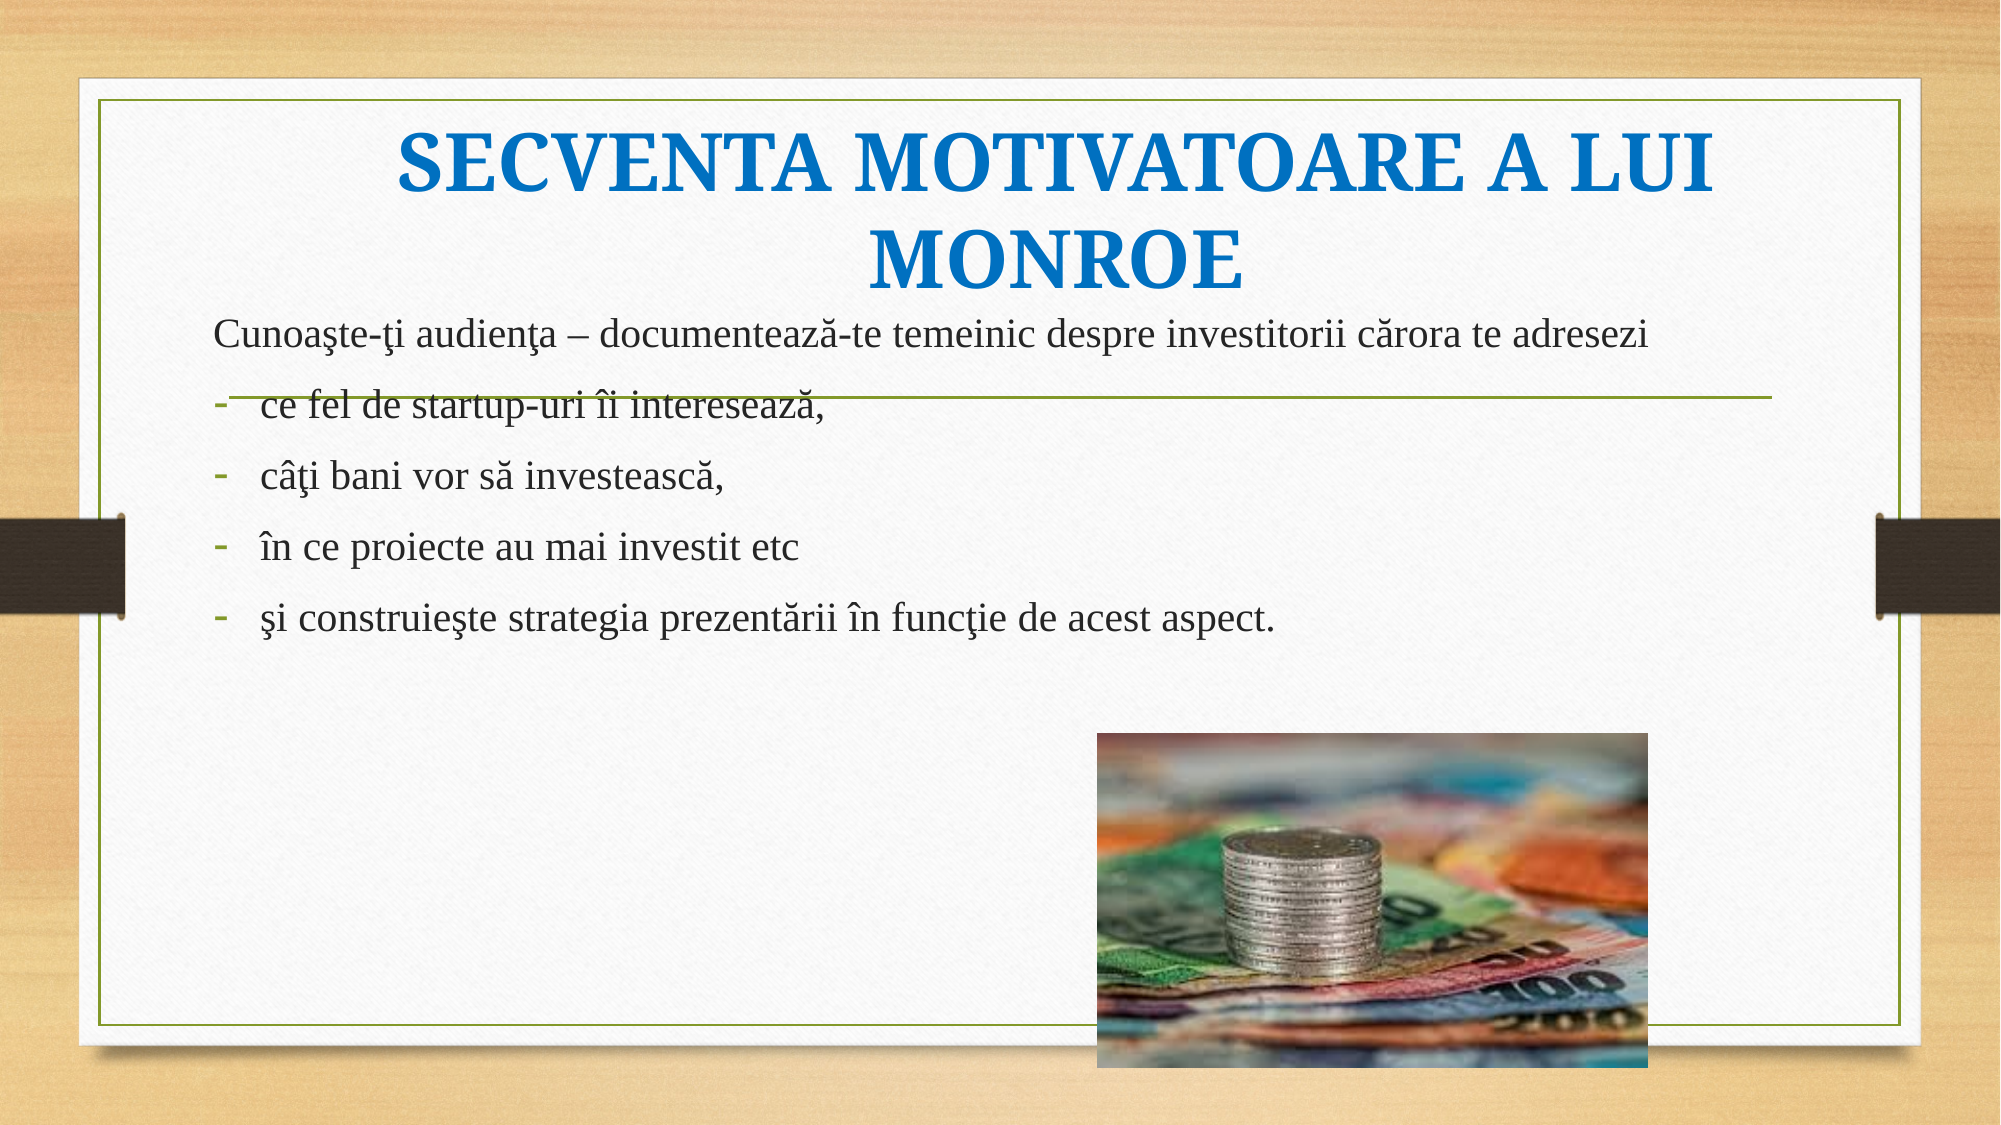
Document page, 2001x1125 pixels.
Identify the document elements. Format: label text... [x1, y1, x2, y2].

list Cunoaşte-ţi audienţa – documentează-te temeinic despre investitorii cărora te adresezi ce fel de startup-uri îi interesează, câţi bani vor să investească, în ce proiecte au mai investit etc şi construieşte strategia prezentării în funcţie de acest aspect. [198, 298, 1826, 970]
title SECVENTA MOTIVATOARE A LUI MONROE [225, 102, 1888, 313]
picture [0, 0, 2001, 1125]
